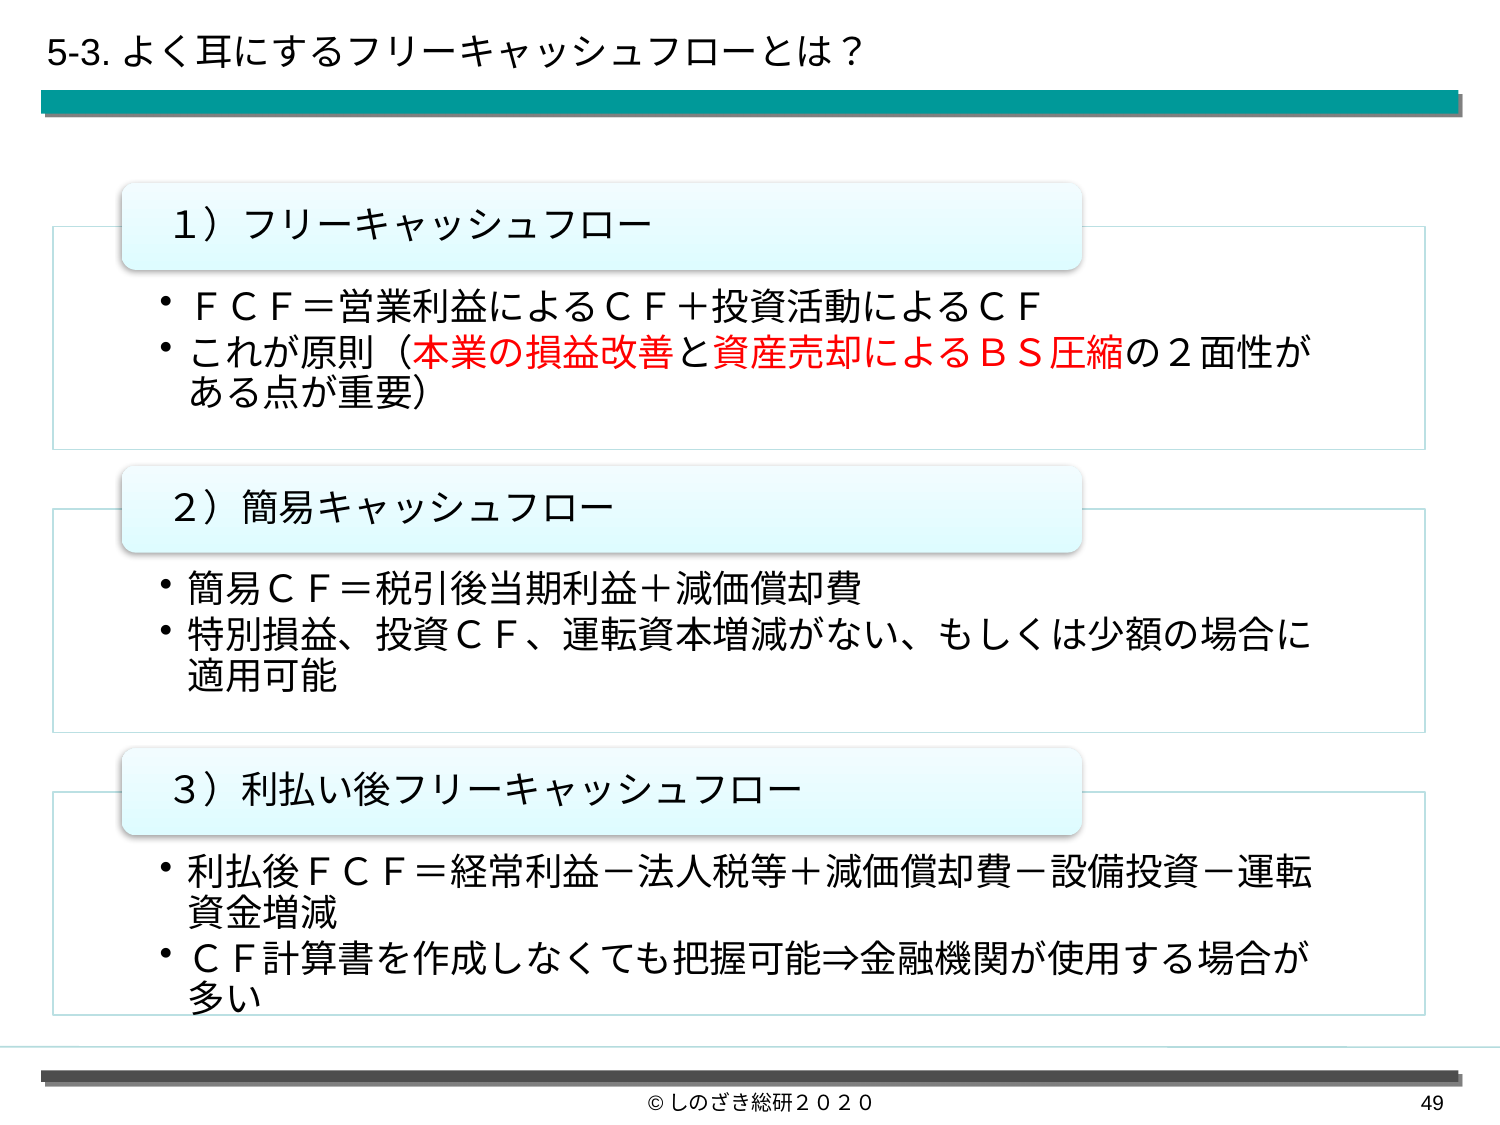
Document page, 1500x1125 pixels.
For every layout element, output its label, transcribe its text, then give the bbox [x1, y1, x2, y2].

footer ©しのざき総研２０２０ [524, 1082, 1000, 1125]
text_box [52, 180, 1426, 1018]
text_box 5-3.よく耳にするフリーキャッシュフローとは？ [32, 20, 1289, 81]
slide_number 48 [1108, 1082, 1459, 1125]
